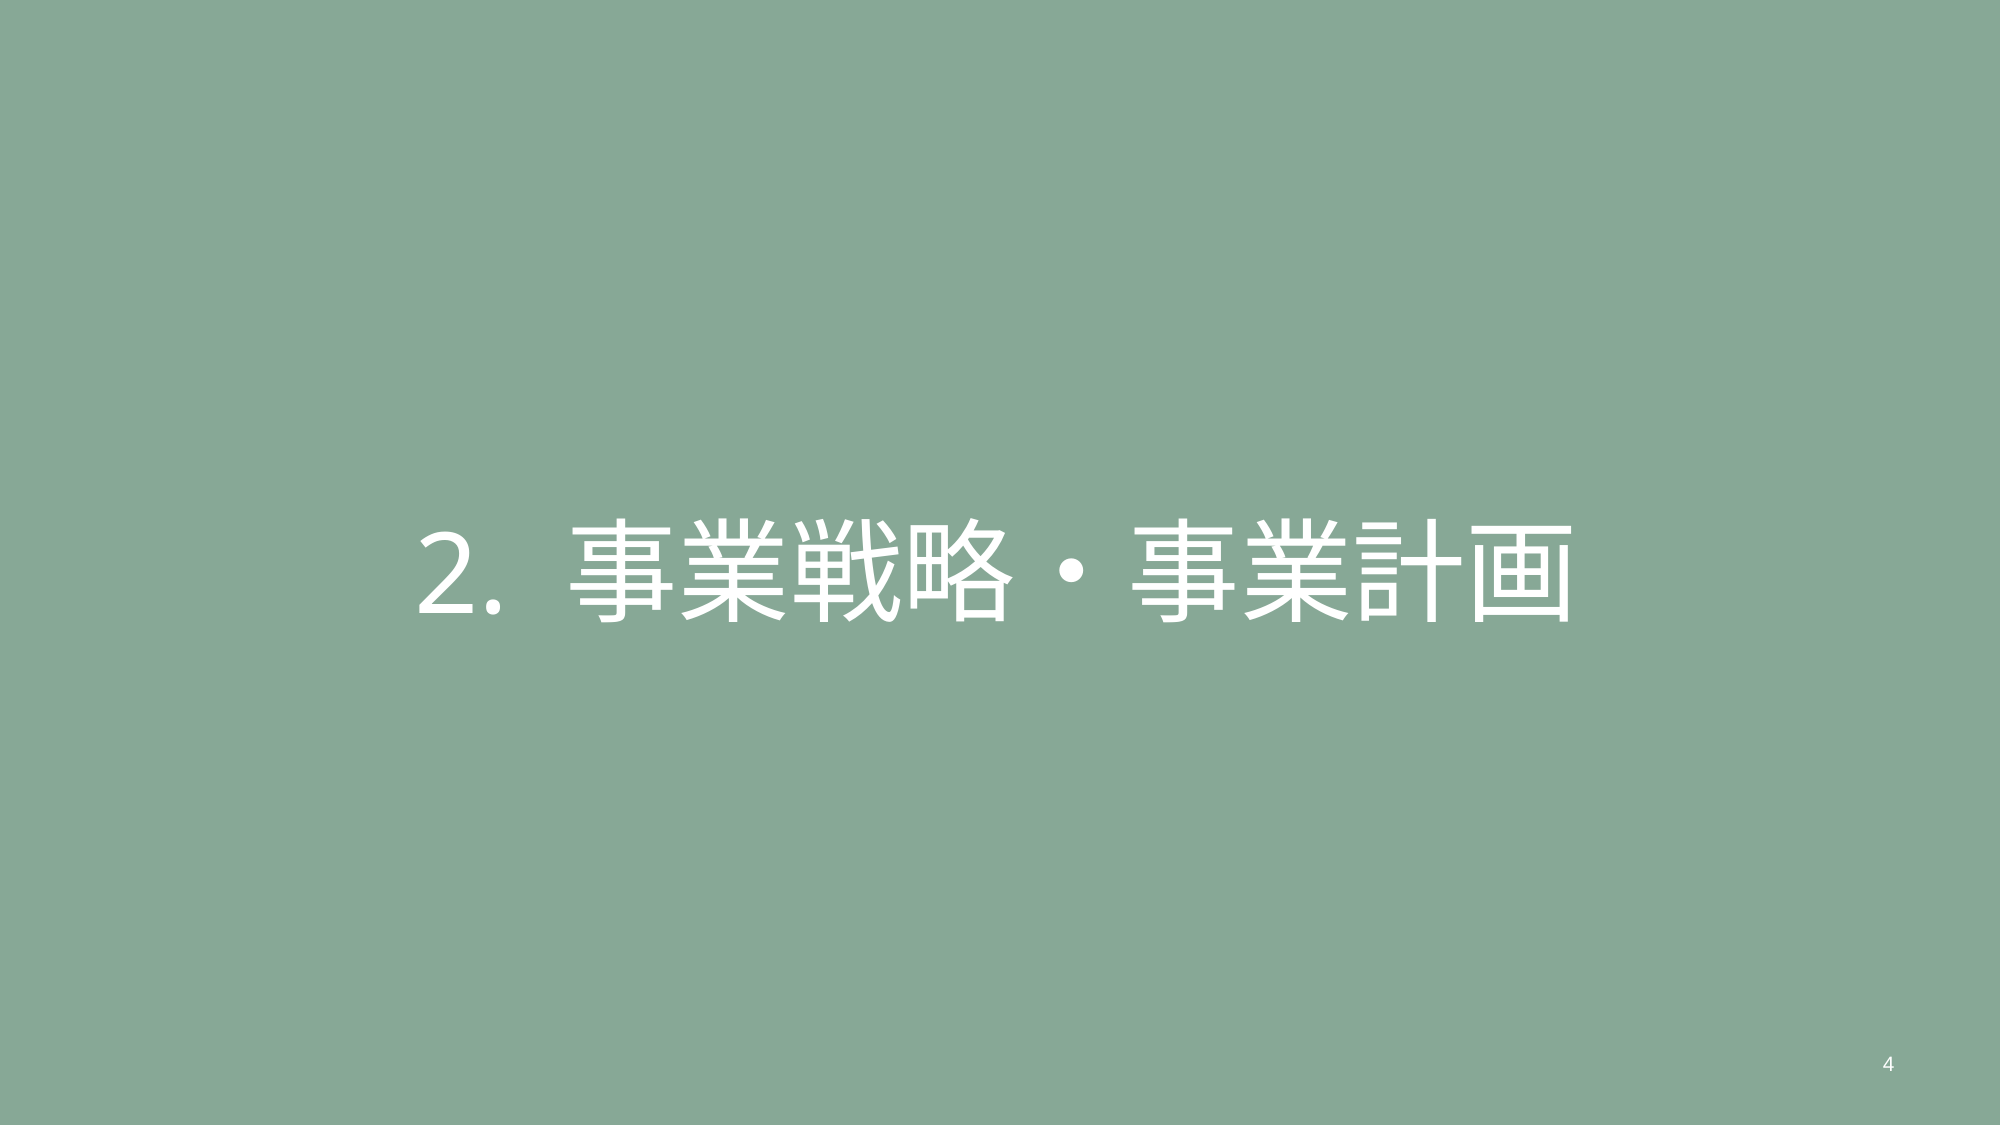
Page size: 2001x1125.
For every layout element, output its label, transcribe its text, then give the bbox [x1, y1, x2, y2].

text_box 2. 事業戦略・事業計画 [205, 299, 1787, 826]
